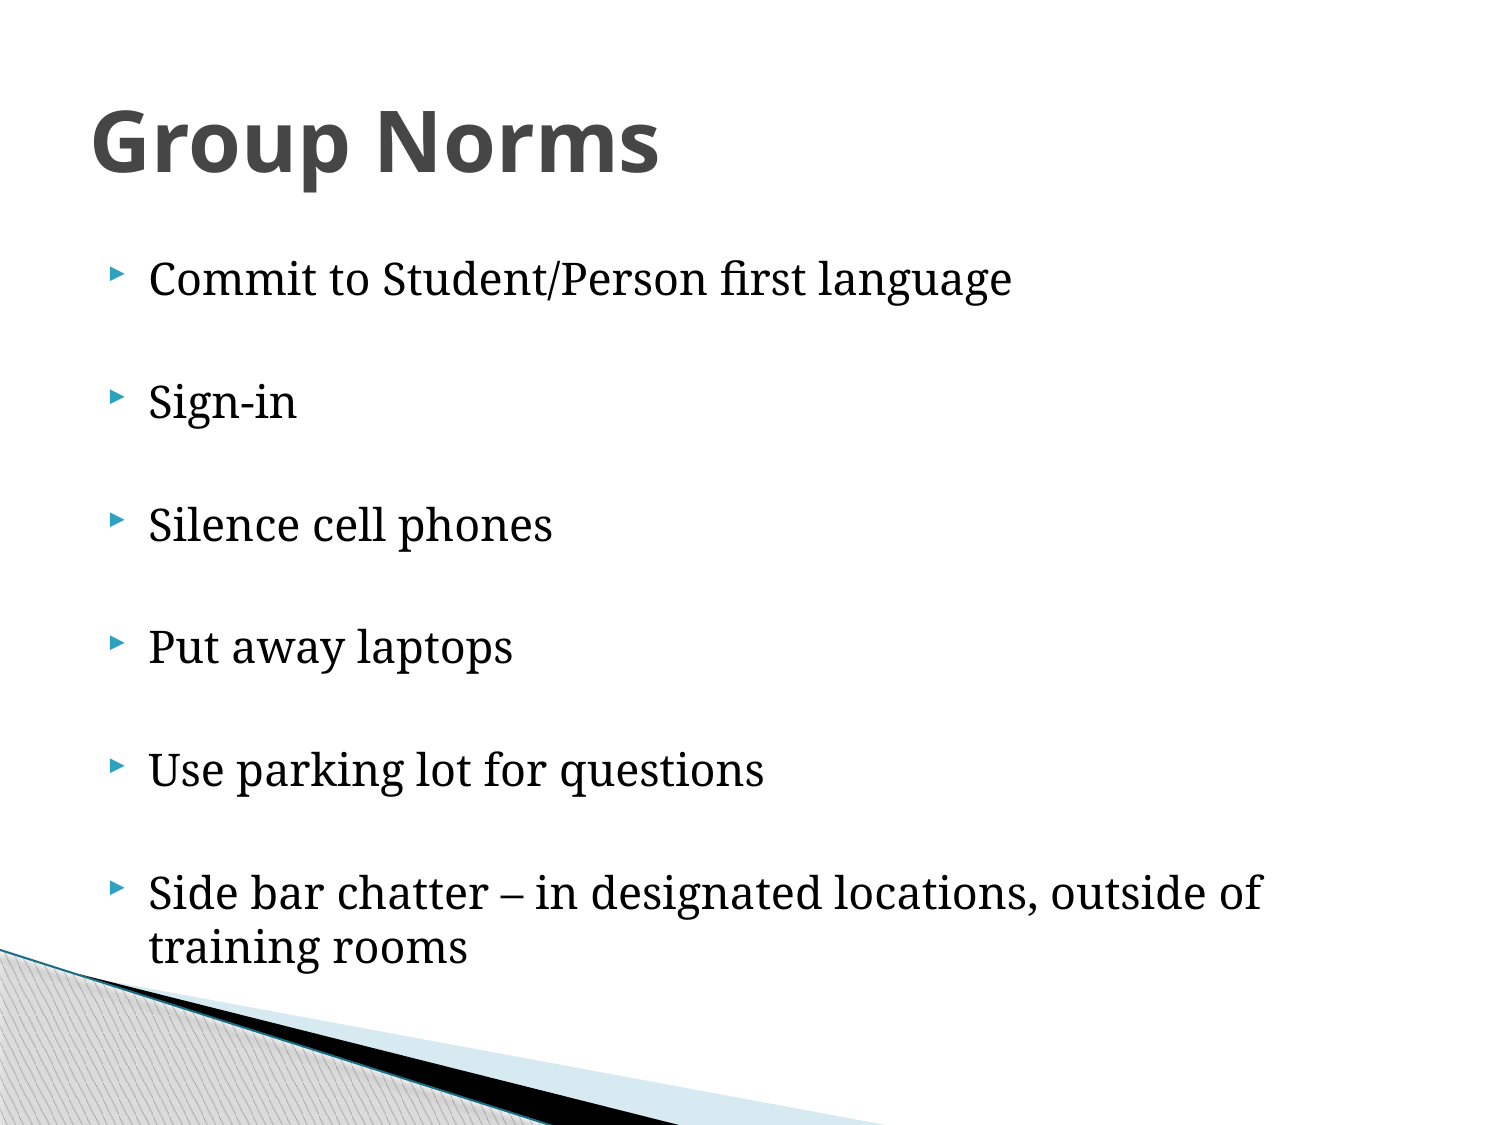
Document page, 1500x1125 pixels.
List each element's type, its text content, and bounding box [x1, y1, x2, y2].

list Commit to Student/Person first language Sign-in Silence cell phones Put away laptops Use parking lot for questions Side bar chatter – in designated locations, outside of training rooms [74, 242, 1426, 986]
title Group Norms [75, 45, 1425, 233]
